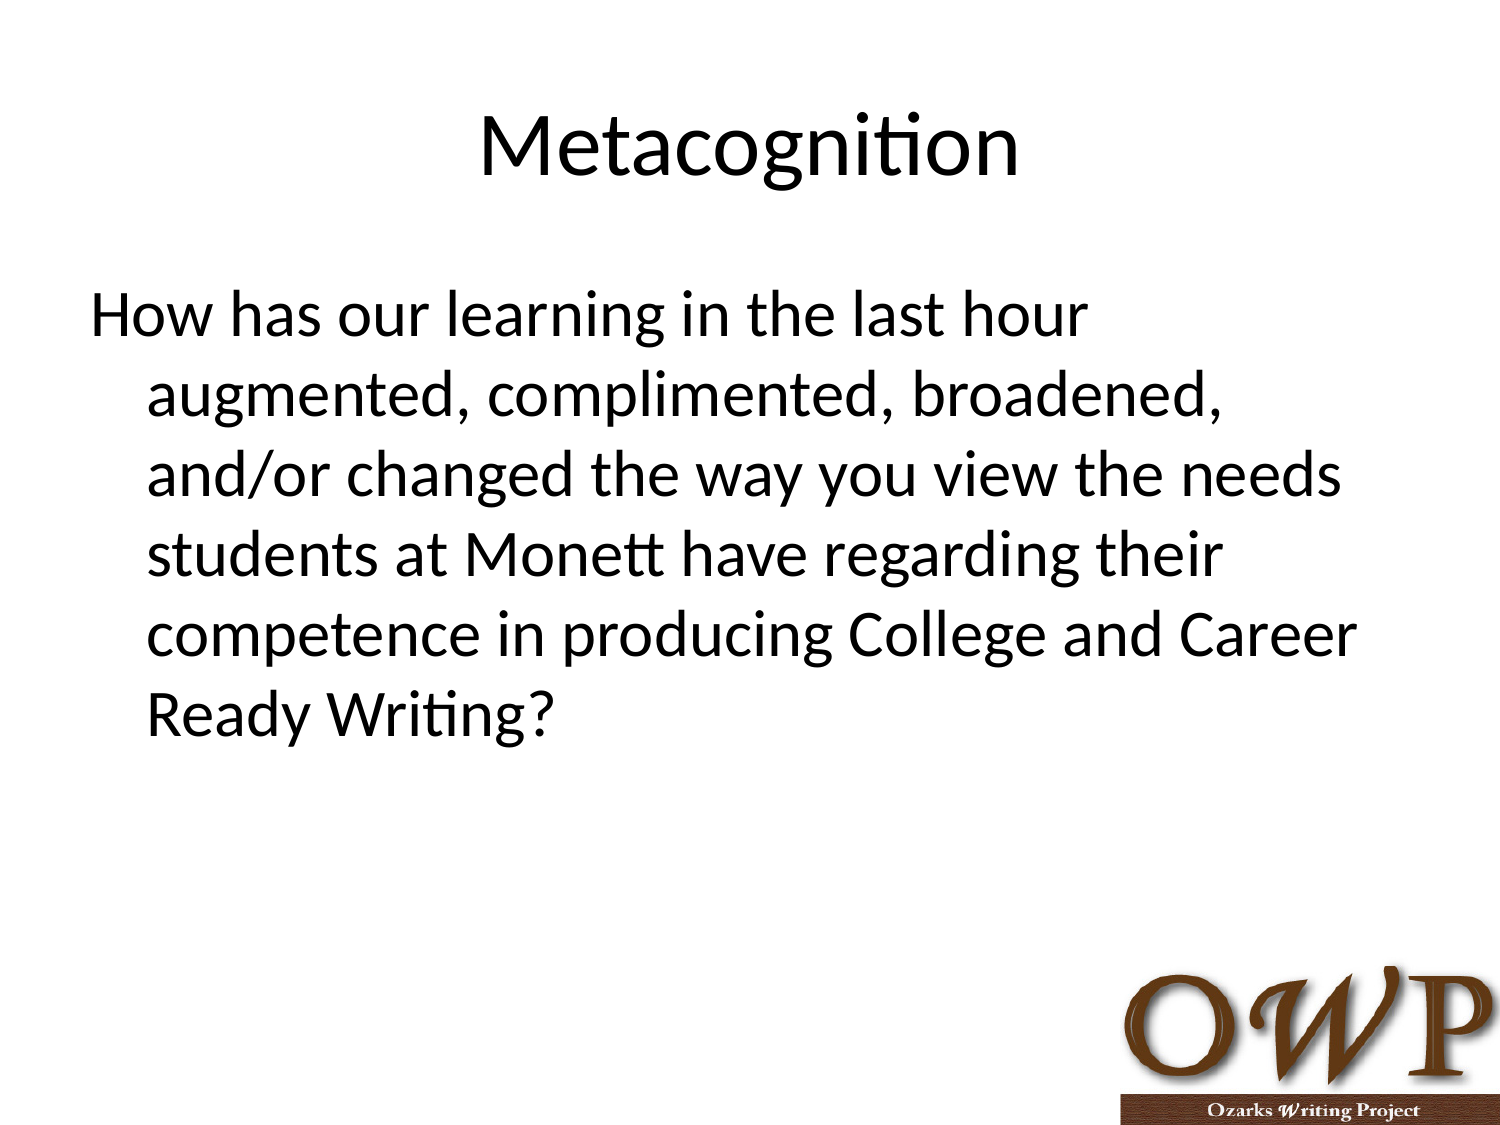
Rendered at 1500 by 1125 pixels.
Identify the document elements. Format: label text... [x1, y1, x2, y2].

list How has our learning in the last hour augmented, complimented, broadened, and/or changed the way you view the needs students at Monett have regarding their competence in producing College and Career Ready Writing? [74, 262, 1426, 1006]
picture [1120, 957, 1500, 1125]
title Metacognition [74, 44, 1426, 233]
